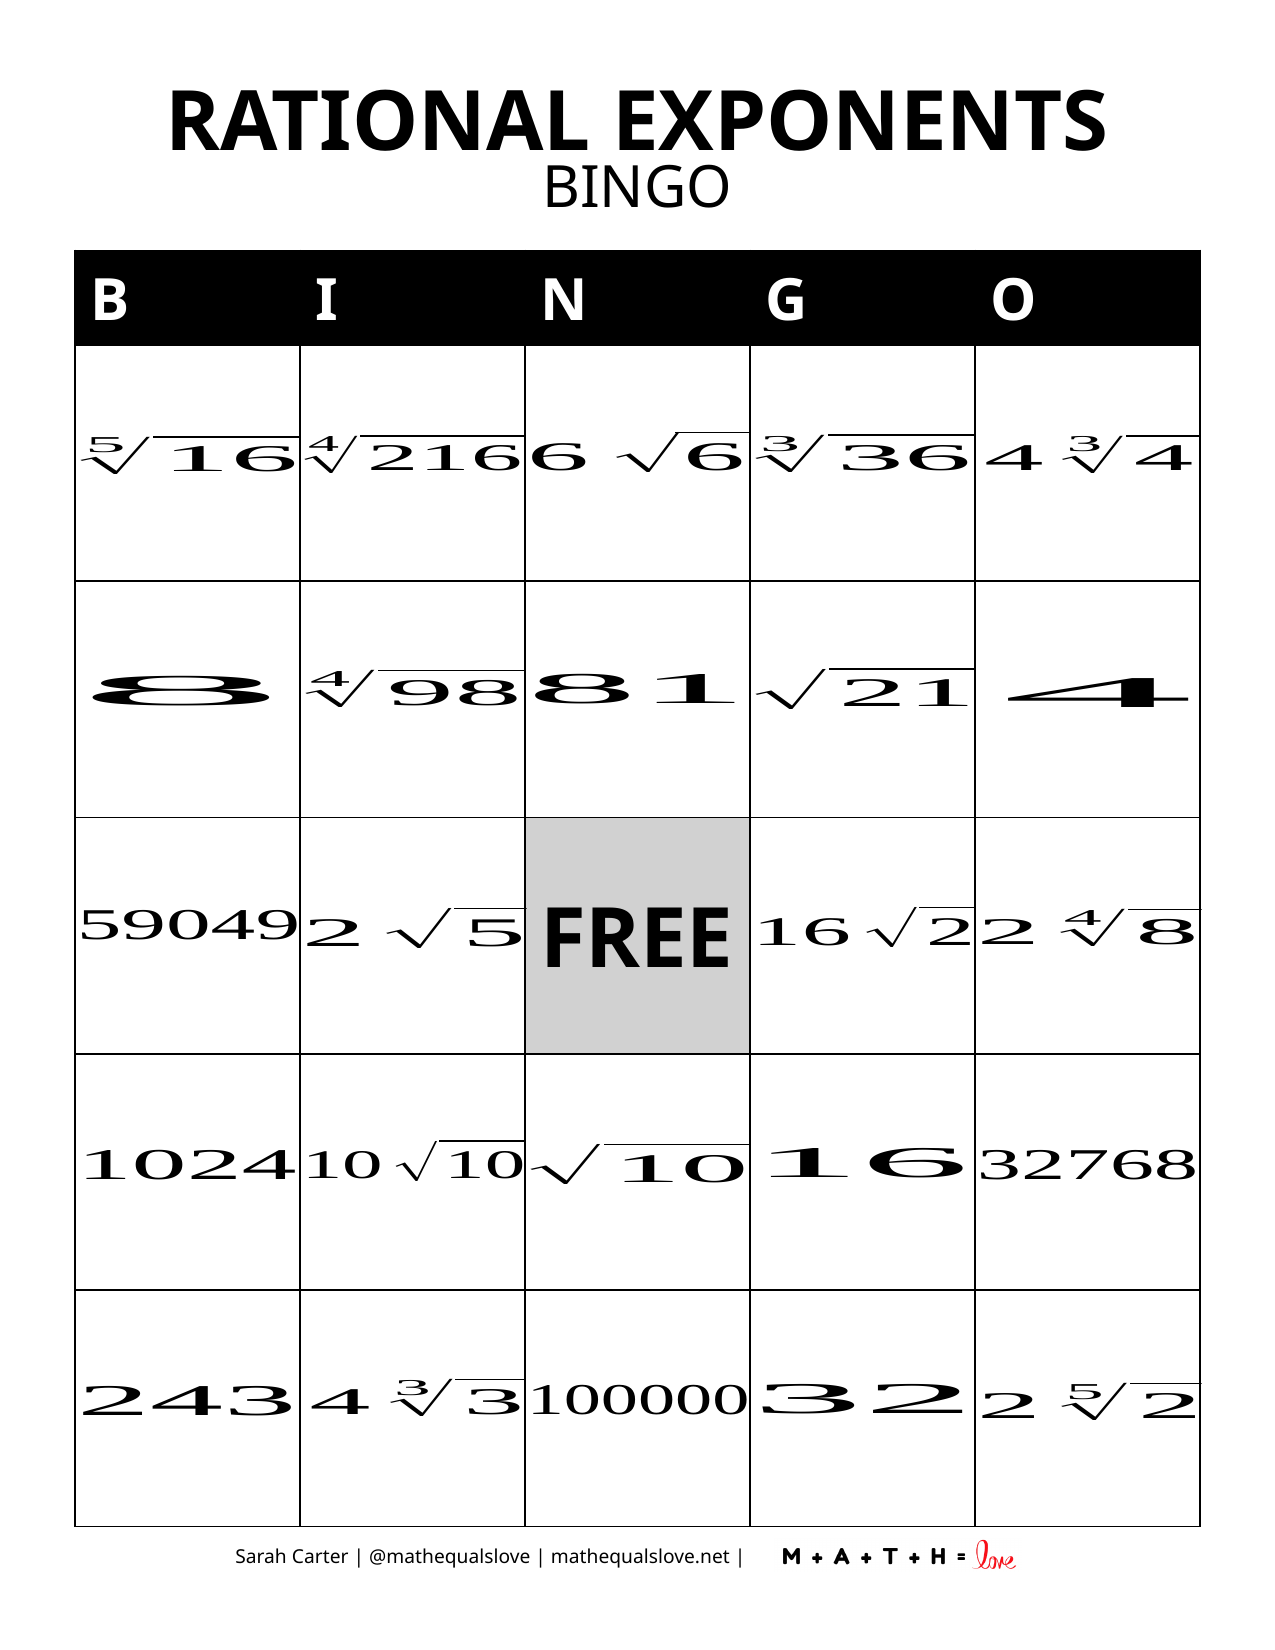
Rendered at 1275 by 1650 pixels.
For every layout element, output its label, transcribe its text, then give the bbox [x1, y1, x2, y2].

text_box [220, 1535, 1055, 1576]
table_cell [76, 346, 299, 580]
table_cell [301, 1055, 524, 1289]
table_cell [301, 1291, 524, 1526]
table_cell [976, 346, 1199, 580]
table_cell [76, 1055, 299, 1289]
table_header N [526, 251, 749, 344]
table_header G [751, 251, 974, 344]
table_cell [526, 1291, 749, 1526]
table_cell [751, 1291, 974, 1526]
table_header I [301, 251, 524, 344]
table_cell [301, 818, 524, 1053]
table_cell [976, 582, 1199, 817]
text_box RATIONAL EXPONENTS [74, 59, 1200, 175]
table_cell [526, 1055, 749, 1289]
table_cell [976, 1291, 1199, 1526]
table_header B [76, 251, 299, 344]
table_cell [751, 818, 974, 1053]
table_cell [76, 1291, 299, 1526]
table_cell [751, 1055, 974, 1289]
table_cell [76, 582, 299, 817]
table_cell [526, 582, 749, 817]
table_cell [526, 346, 749, 580]
table_cell [301, 346, 524, 580]
table_cell [976, 1055, 1199, 1289]
table_cell FREE [526, 818, 749, 1053]
table_cell [976, 818, 1199, 1053]
text_box BINGO [74, 175, 1200, 226]
table_cell [751, 346, 974, 580]
table_cell [76, 818, 299, 1053]
table_header O [976, 251, 1199, 344]
table_cell [751, 582, 974, 817]
table_cell [301, 582, 524, 817]
